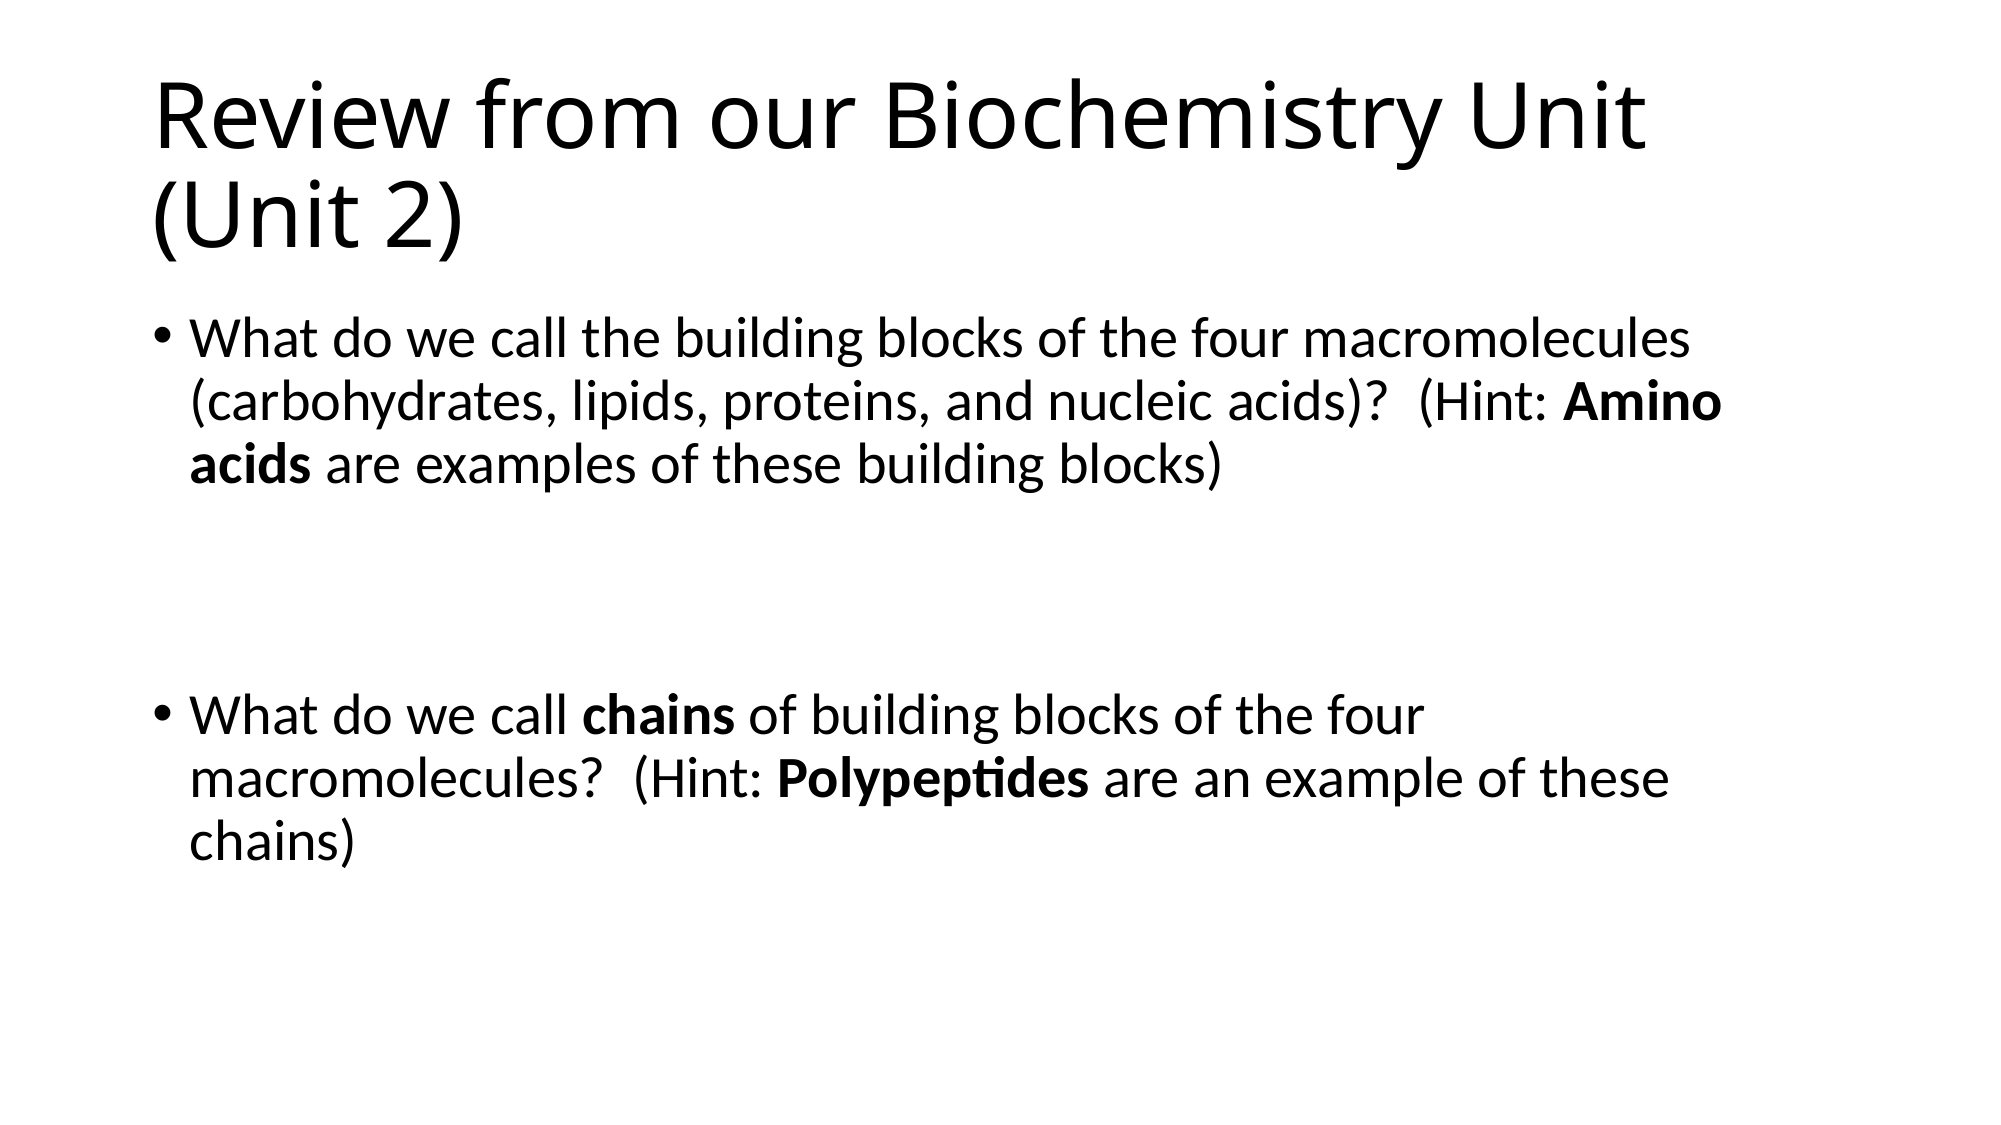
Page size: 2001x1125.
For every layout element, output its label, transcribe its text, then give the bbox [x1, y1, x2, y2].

title Review from our Biochemistry Unit (Unit 2) [137, 59, 1863, 278]
list What do we call the building blocks of the four macromolecules (carbohydrates, lipids, proteins, and nucleic acids)? (Hint: Amino acids are examples of these building blocks) What do we call chains of building blocks of the four macromolecules? (Hint: Polypeptides are an example of these chains) [137, 299, 1863, 1014]
